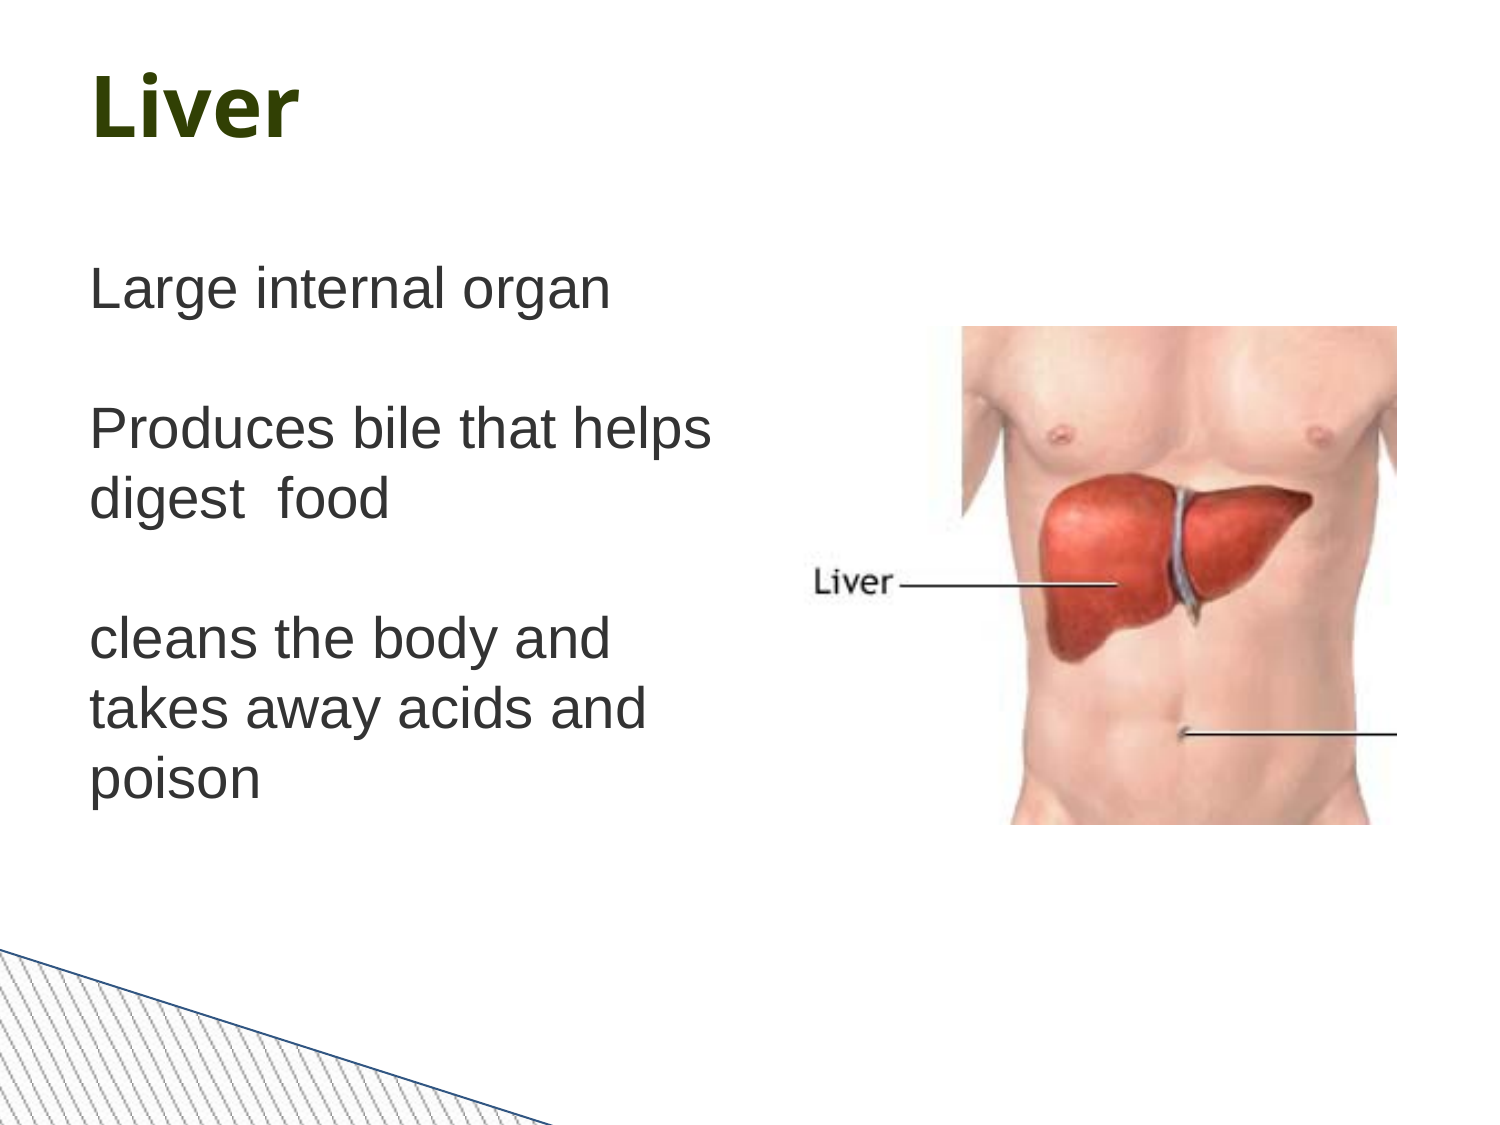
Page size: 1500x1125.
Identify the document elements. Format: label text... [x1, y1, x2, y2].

picture [0, 952, 543, 1125]
text_box [762, 243, 1425, 986]
text_box Liver [75, 45, 1425, 233]
text_box Large internal organ Produces bile that helps digest food cleans the body and takes away acids and poison [75, 243, 738, 986]
picture [785, 325, 1398, 825]
